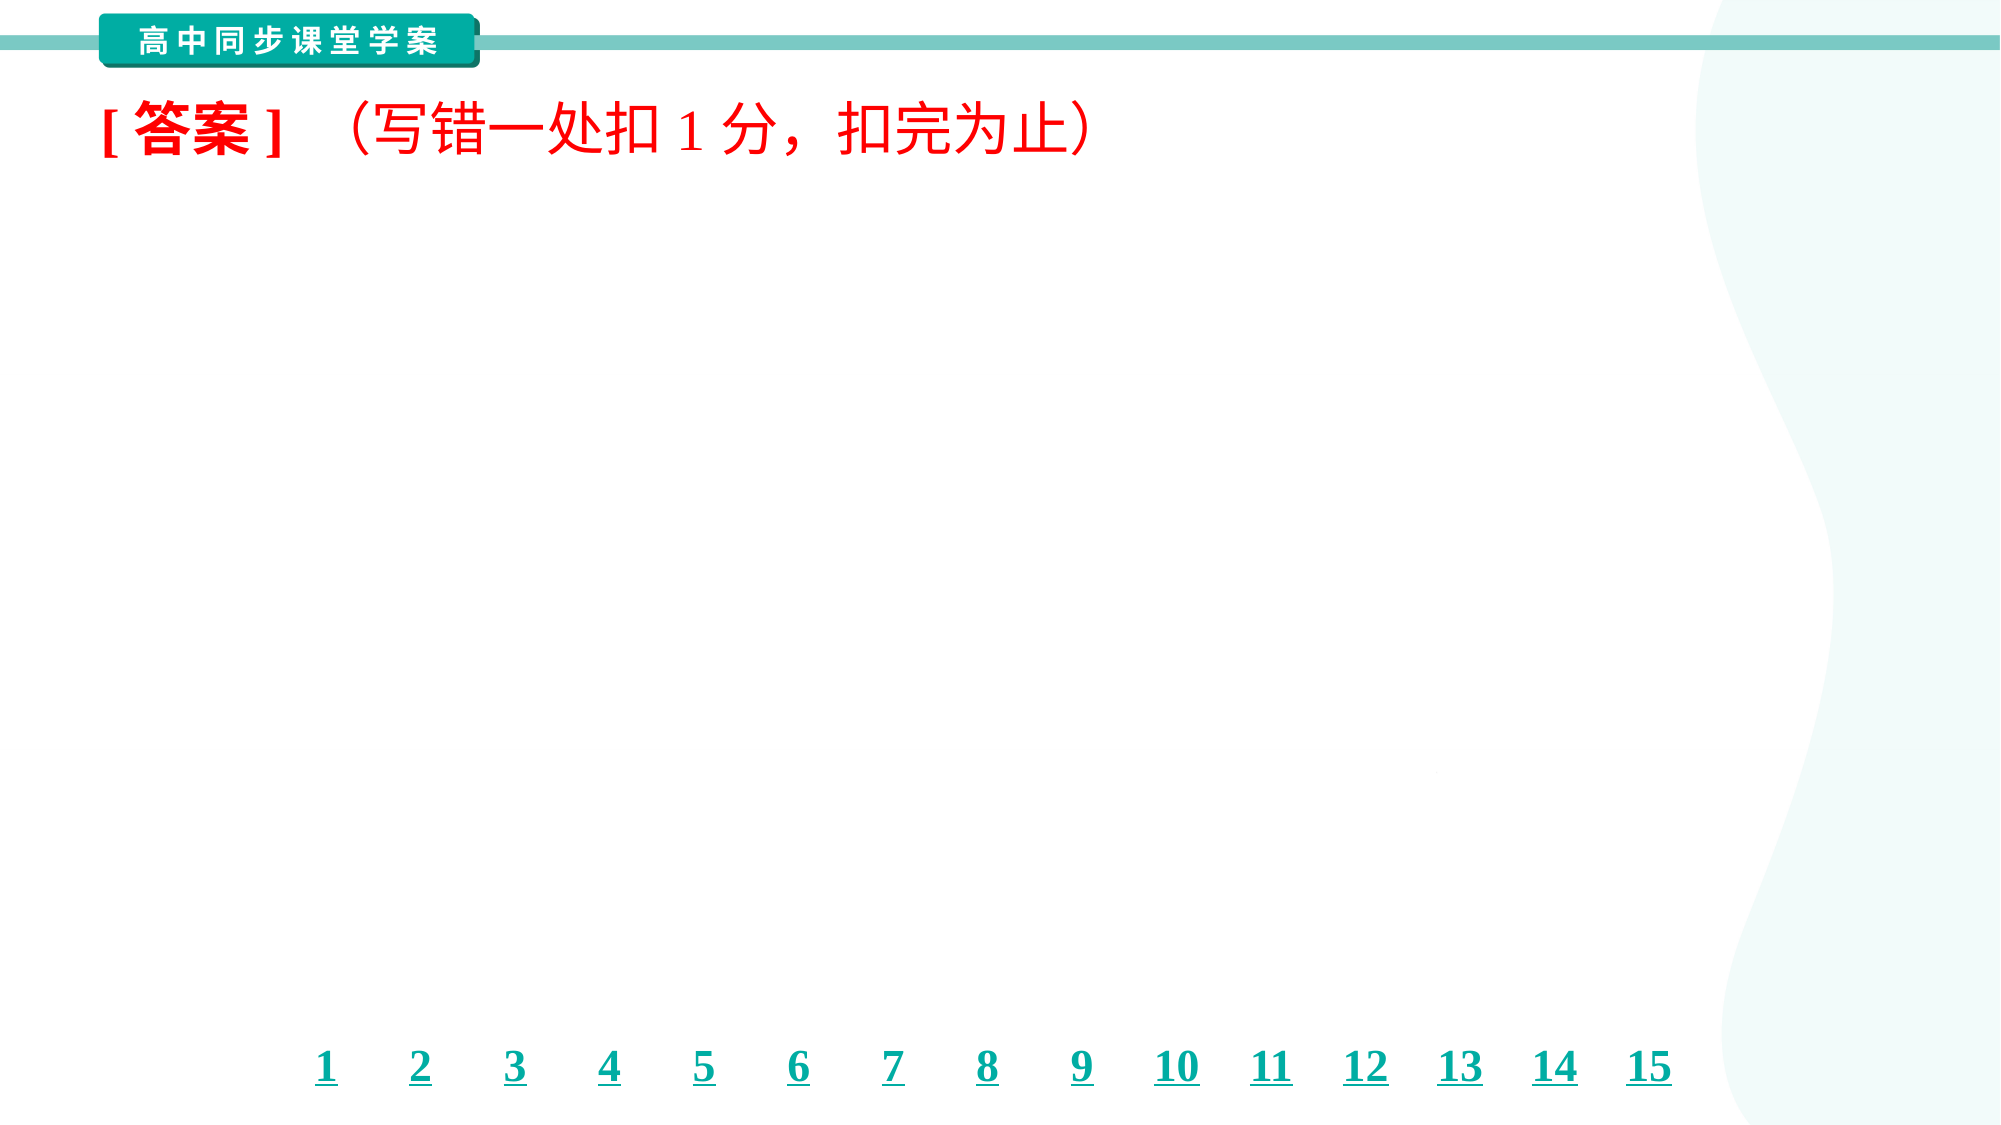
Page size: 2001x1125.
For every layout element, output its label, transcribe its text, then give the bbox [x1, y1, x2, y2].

picture [0, 0, 2000, 1125]
text_box [答案] （写错一处扣1分，扣完为止） [100, 76, 1899, 155]
